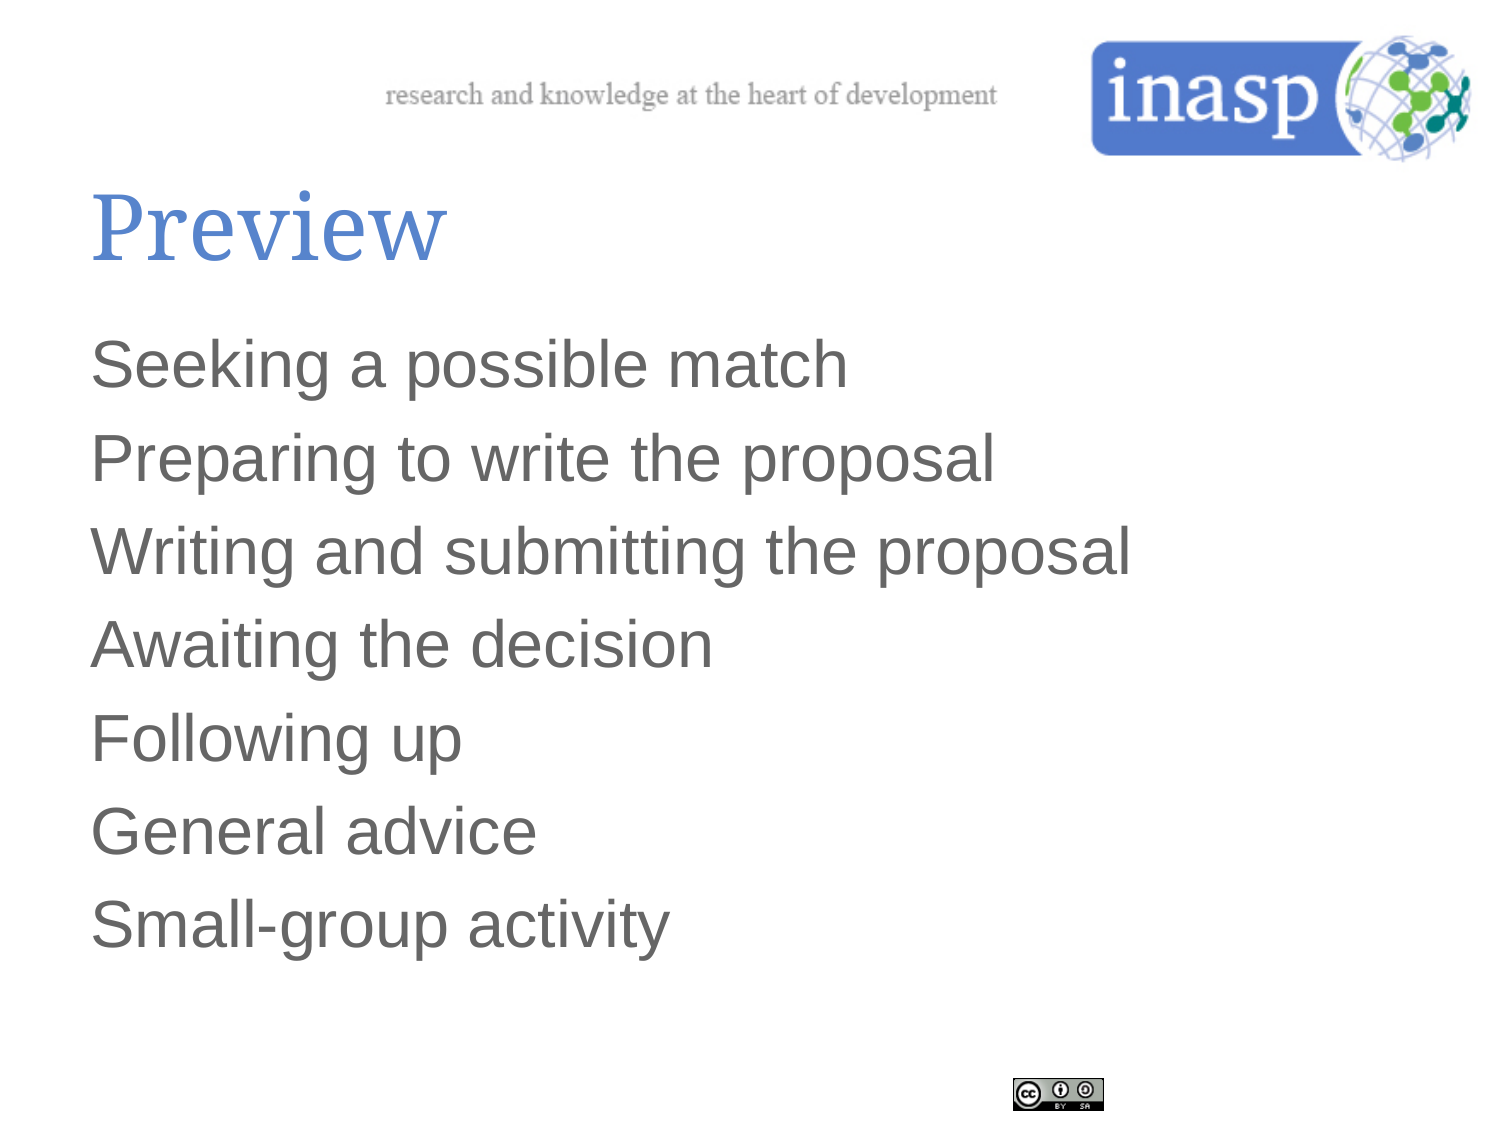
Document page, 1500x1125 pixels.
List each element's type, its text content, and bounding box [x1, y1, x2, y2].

list Seeking a possible match Preparing to write the proposal Writing and submitting the proposal Awaiting the decision Following up General advice Small-group activity [75, 313, 1426, 1020]
picture [385, 24, 1484, 173]
picture [1013, 1078, 1104, 1111]
title Preview [75, 154, 1425, 294]
